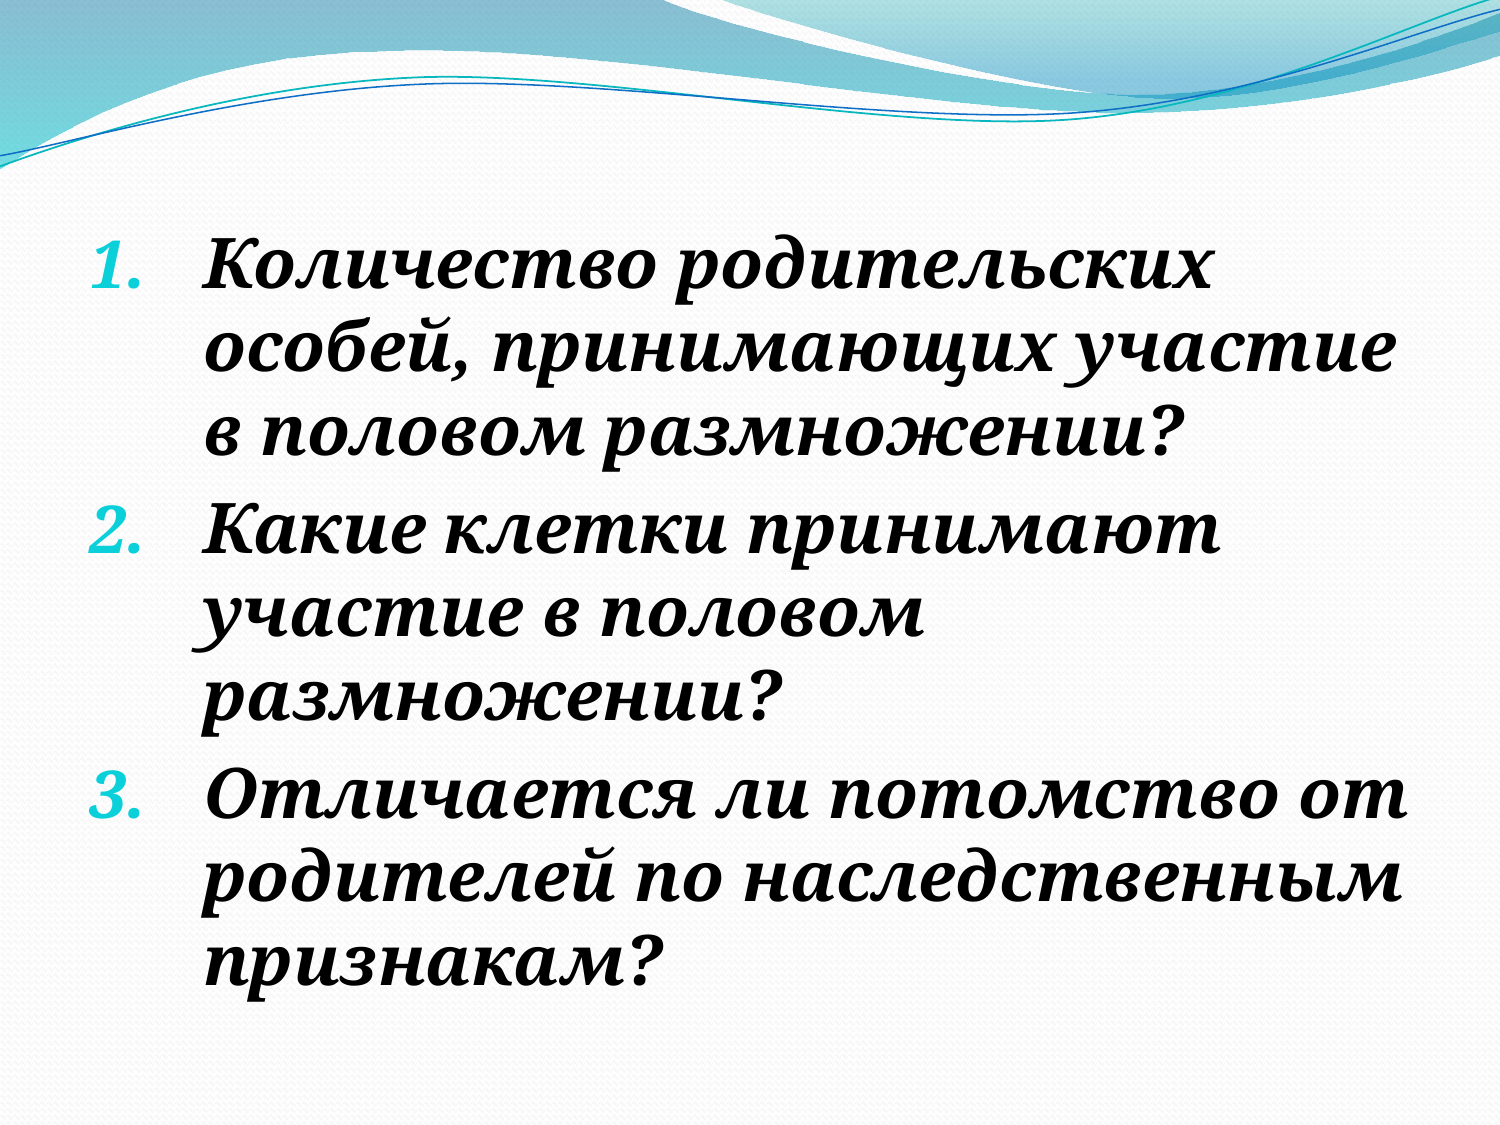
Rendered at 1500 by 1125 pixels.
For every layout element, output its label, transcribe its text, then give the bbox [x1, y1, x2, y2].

list Количество родительских особей, принимающих участие в половом размножении? Какие клетки принимают участие в половом размножении? Отличается ли потомство от родителей по наследственным признакам? [75, 210, 1425, 1038]
